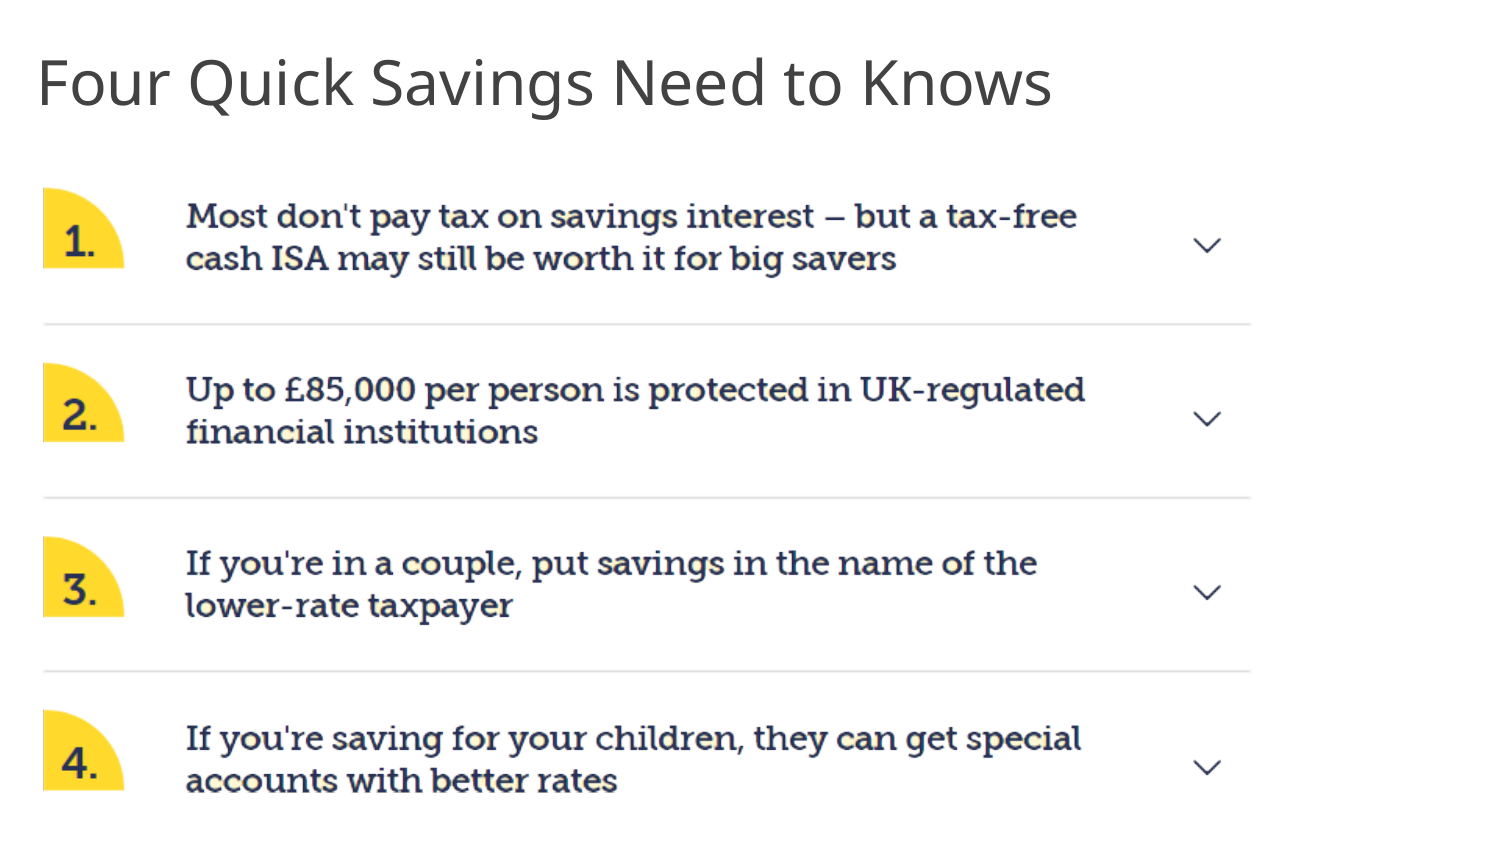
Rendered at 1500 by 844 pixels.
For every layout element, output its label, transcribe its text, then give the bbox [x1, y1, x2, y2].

title Four Quick Savings Need to Knows [21, 18, 1420, 139]
picture [21, 169, 1360, 825]
